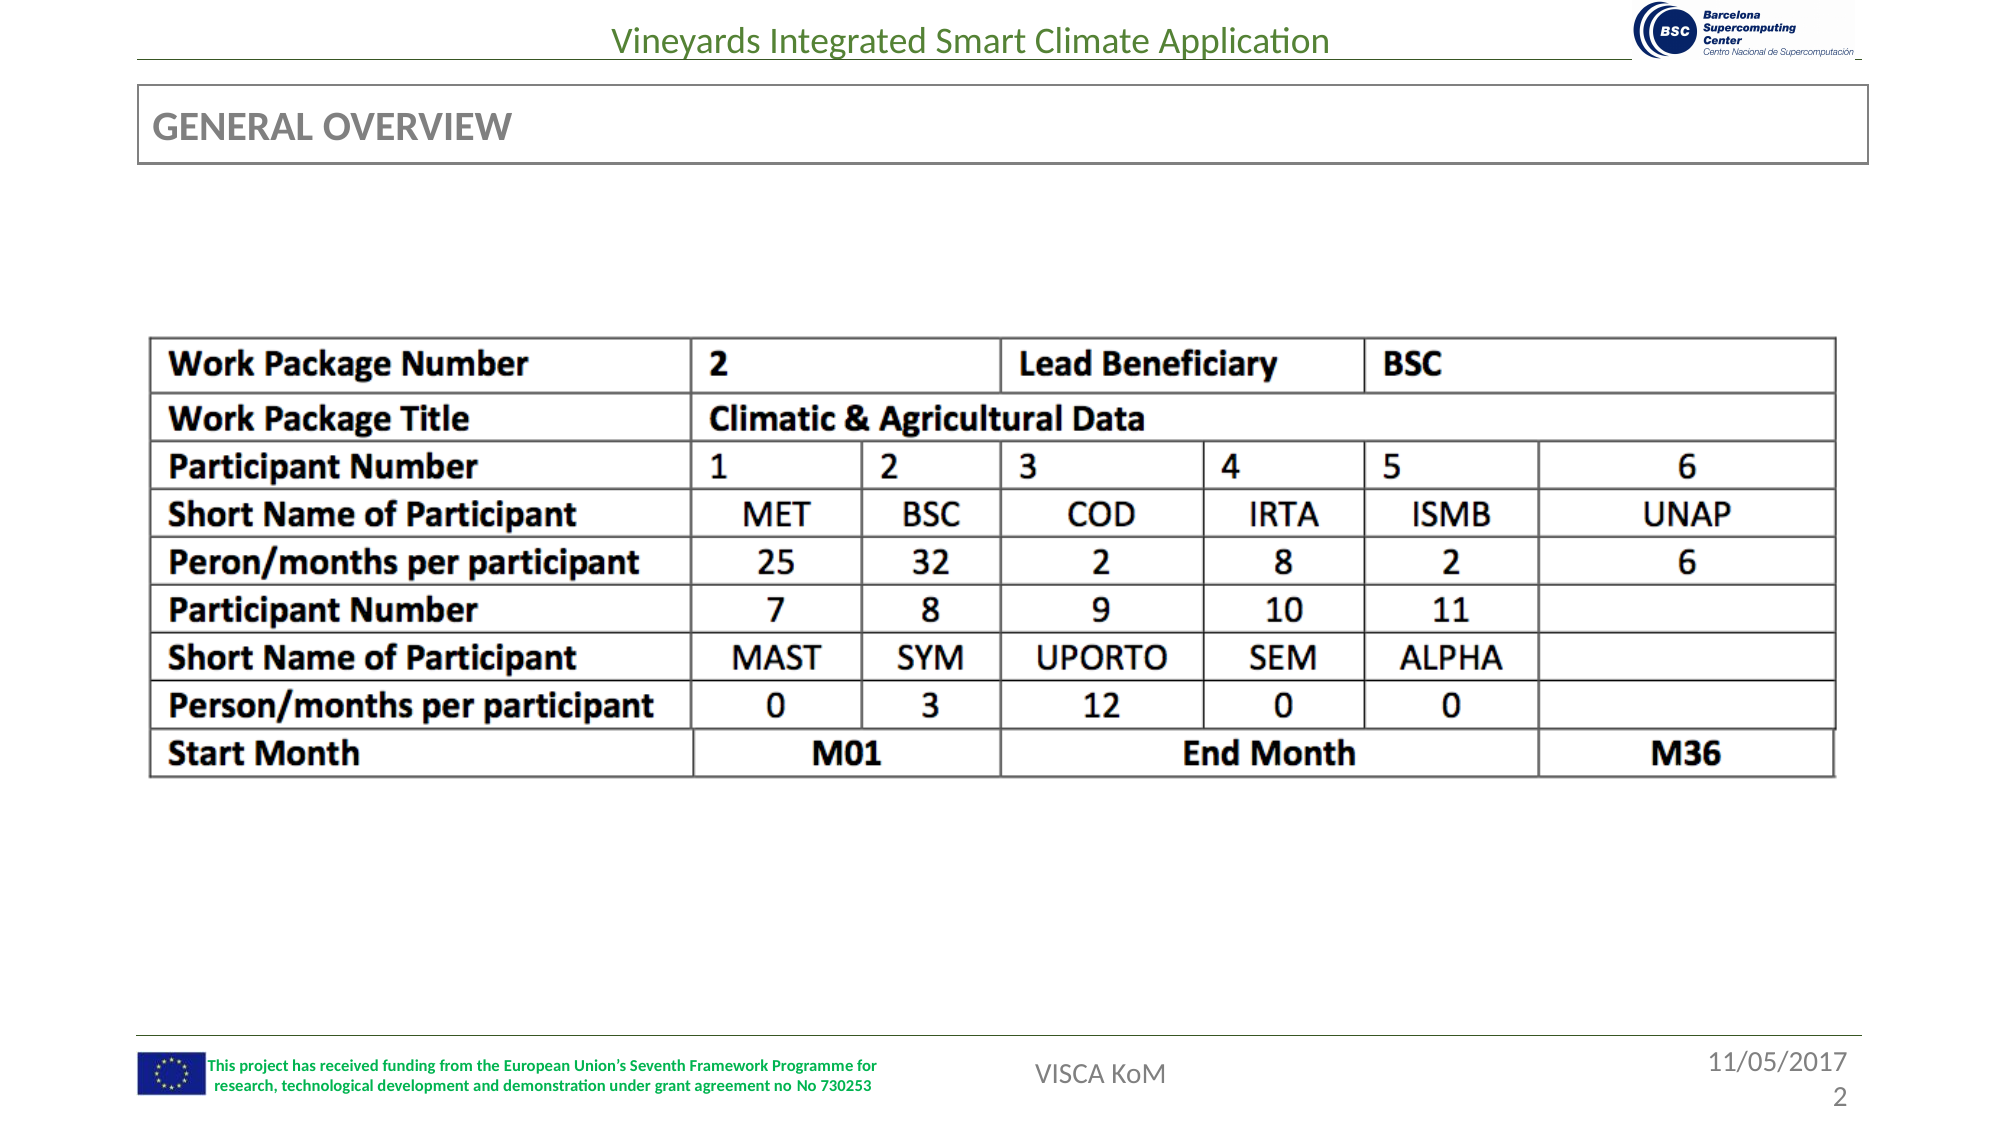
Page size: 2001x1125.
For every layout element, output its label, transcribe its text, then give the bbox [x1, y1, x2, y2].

picture [136, 1051, 207, 1096]
text_box GENERAL OVERVIEW [137, 84, 1869, 165]
picture [143, 331, 1847, 793]
picture [1632, 0, 1855, 60]
